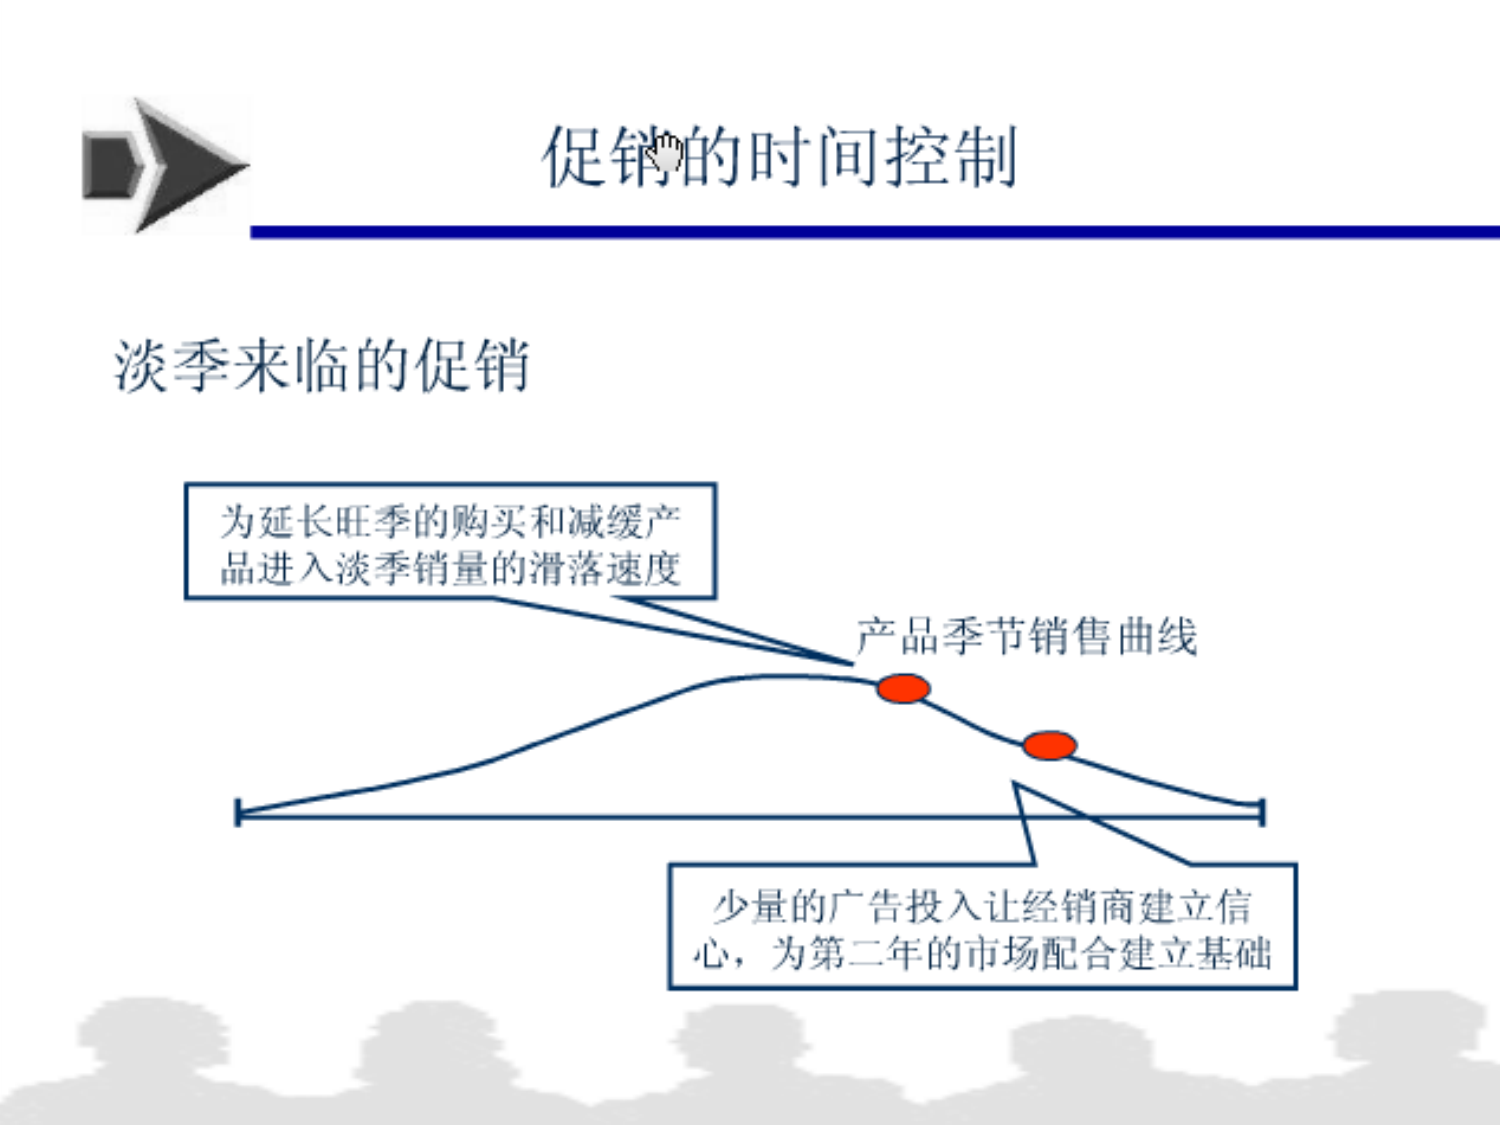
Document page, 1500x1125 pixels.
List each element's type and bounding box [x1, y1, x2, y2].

list [0, 0, 1500, 1125]
